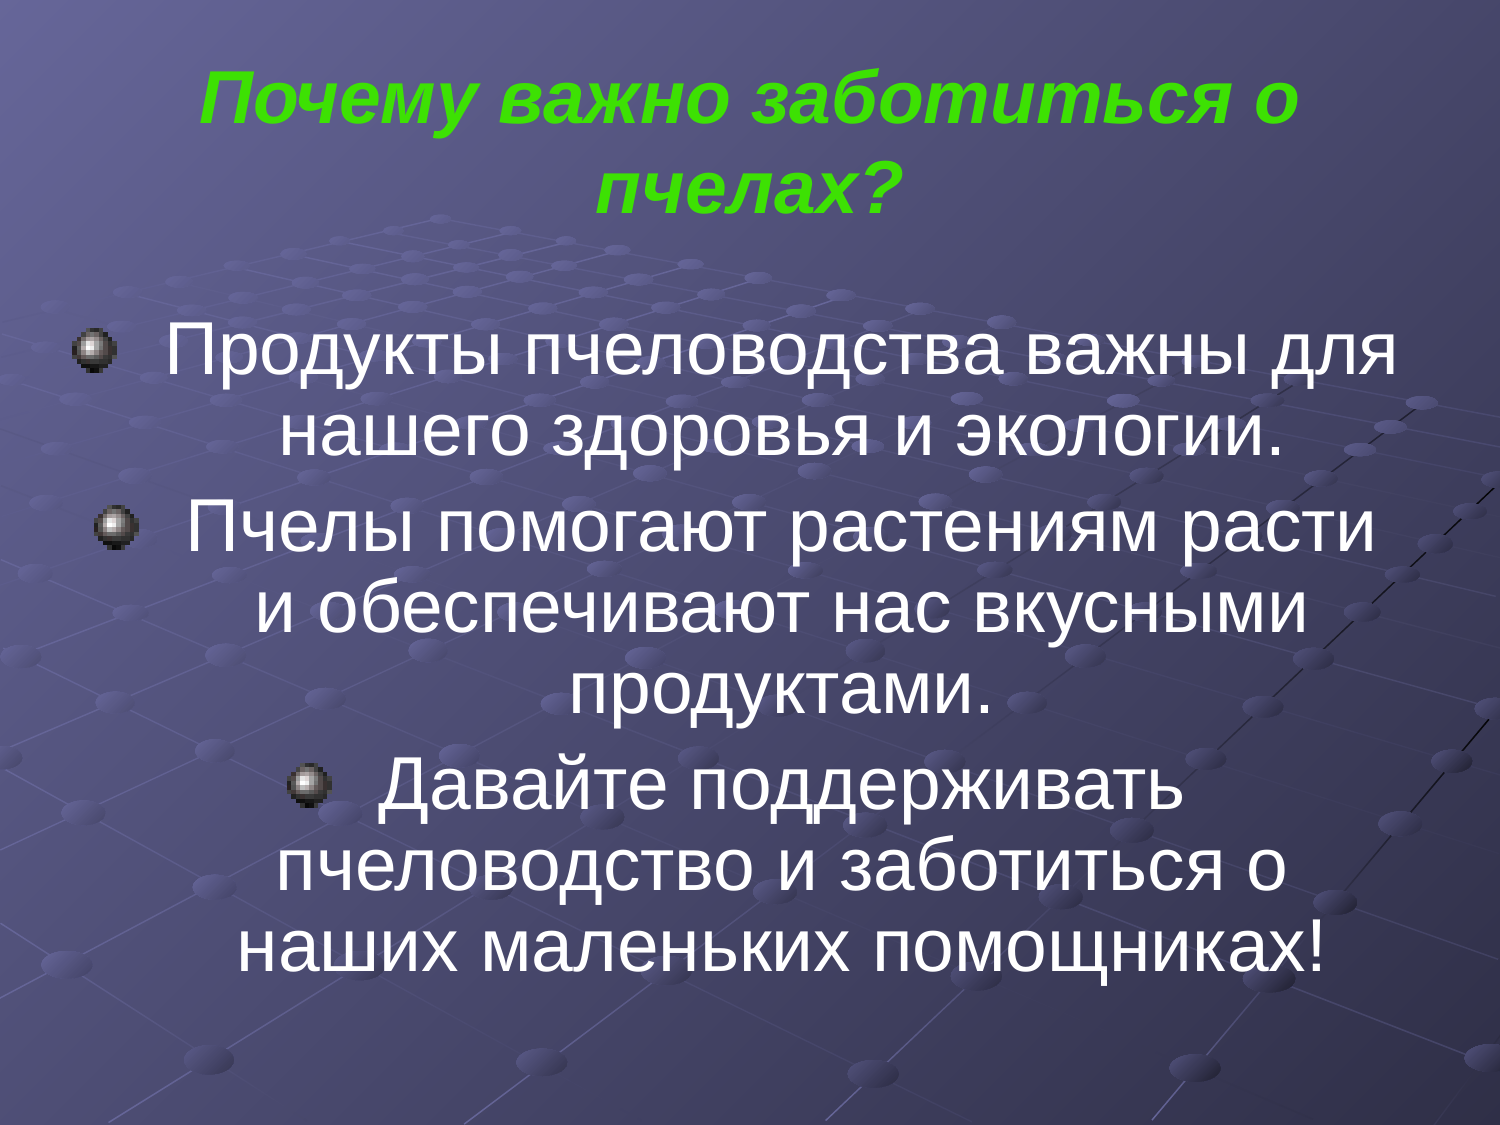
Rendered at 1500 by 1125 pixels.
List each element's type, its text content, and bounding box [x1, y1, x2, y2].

picture [85, 496, 139, 550]
picture [64, 319, 117, 373]
title Почему важно заботиться о пчелах? [74, 44, 1426, 233]
picture [278, 754, 332, 808]
list Продукты пчеловодства важны для нашего здоровья и экологии. Пчелы помогают растениям расти и обеспечивают нас вкусными продуктами. Давайте поддерживать пчеловодство и заботиться о наших маленьких помощниках! [39, 302, 1426, 1012]
